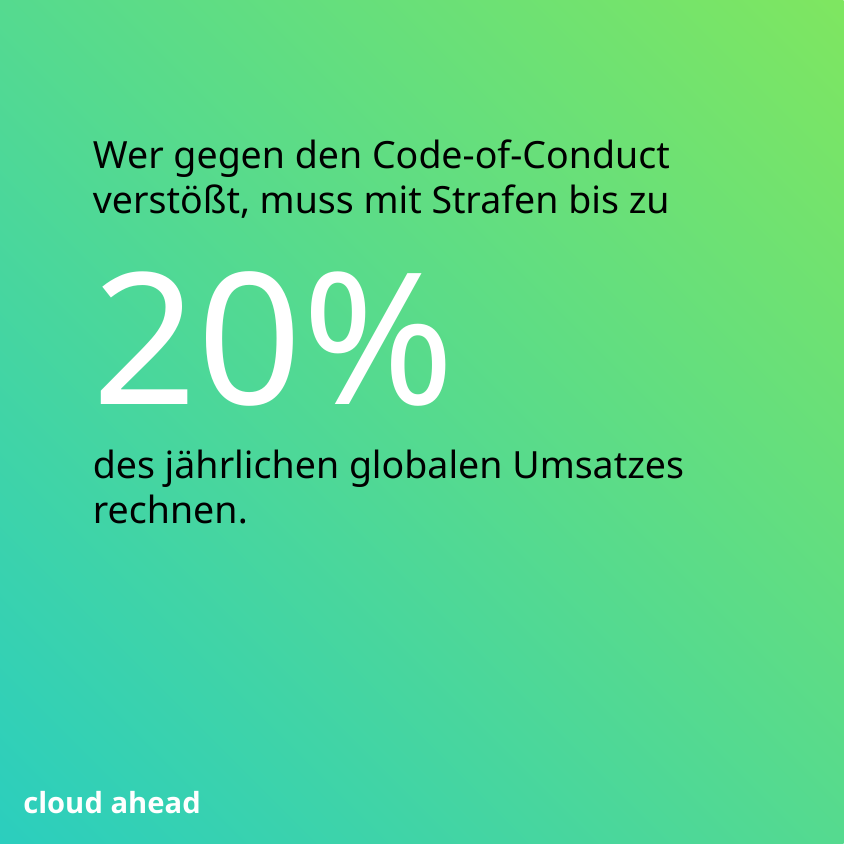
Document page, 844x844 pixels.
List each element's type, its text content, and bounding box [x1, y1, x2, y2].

text_box Wer gegen den Code-of-Conduct verstößt, muss mit Strafen bis zu 20% des jährlichen globalen Umsatzes rechnen. [78, 123, 768, 584]
